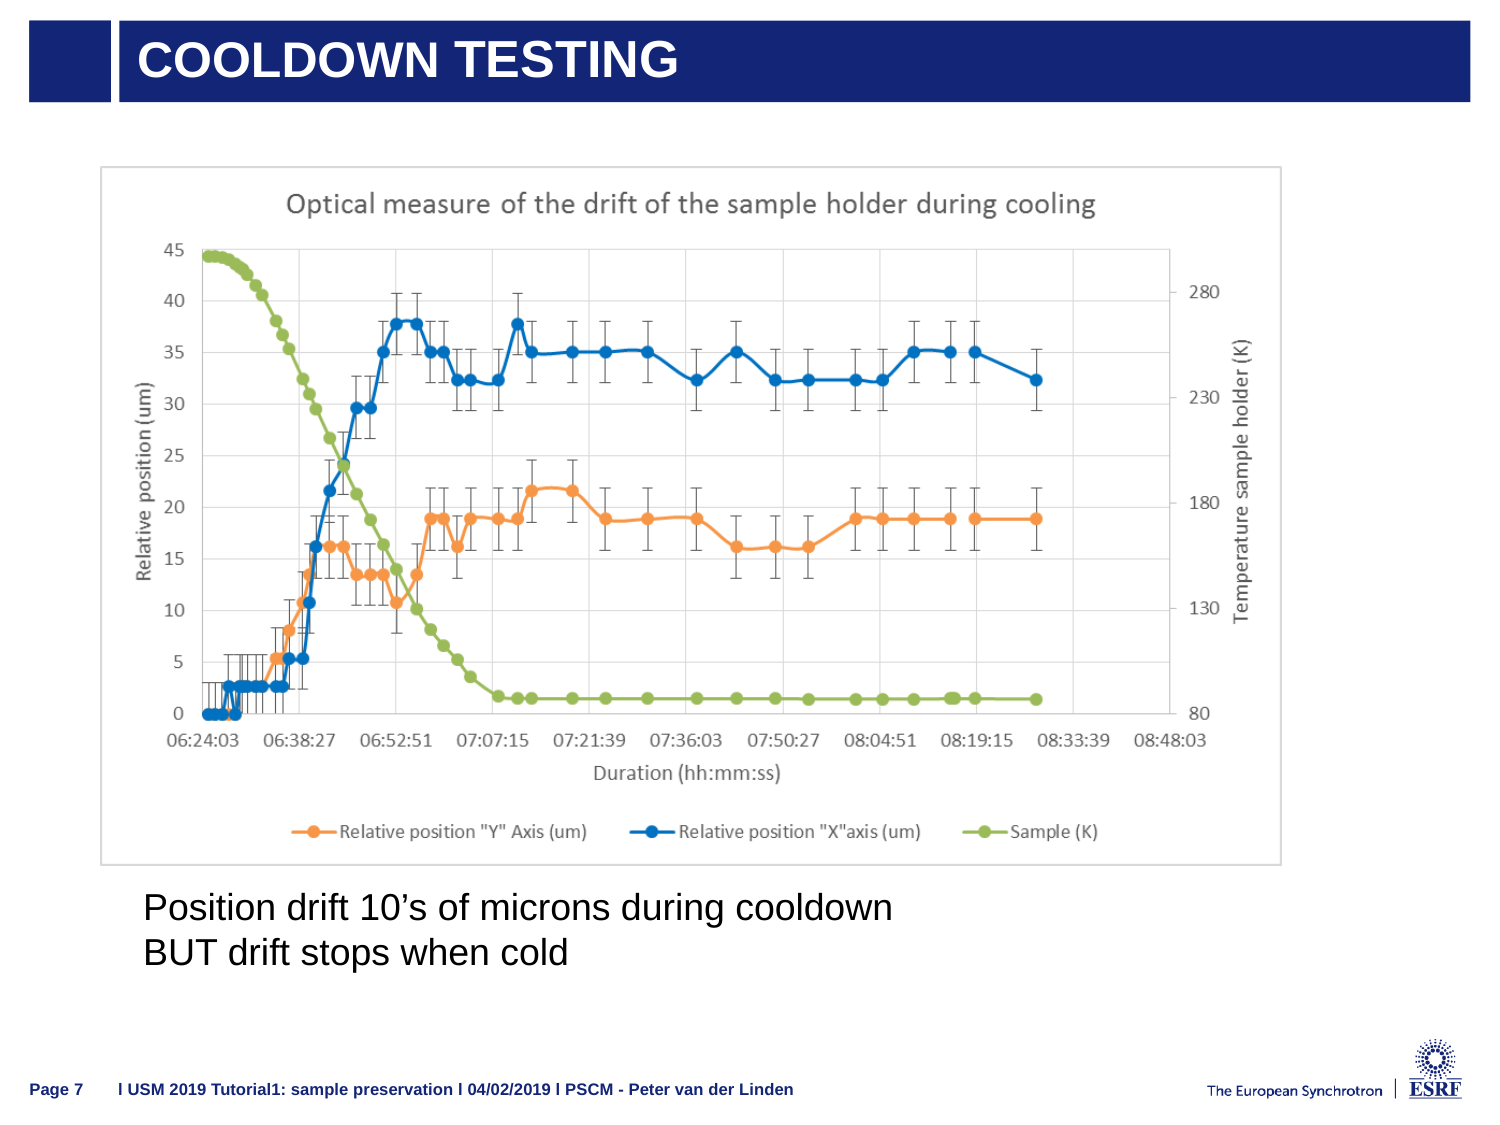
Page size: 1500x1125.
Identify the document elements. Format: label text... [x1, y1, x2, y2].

picture [100, 166, 1282, 866]
title Cooldown testing [119, 20, 1471, 103]
text_box Position drift 10’s of microns during cooldown BUT drift stops when cold [128, 875, 909, 981]
slide_number Page 7 [29, 1063, 98, 1099]
footer l USM 2019 Tutorial1: sample preservation l 04/02/2019 l PSCM - Peter van der Linden [118, 1063, 1122, 1099]
picture [1175, 1018, 1500, 1125]
